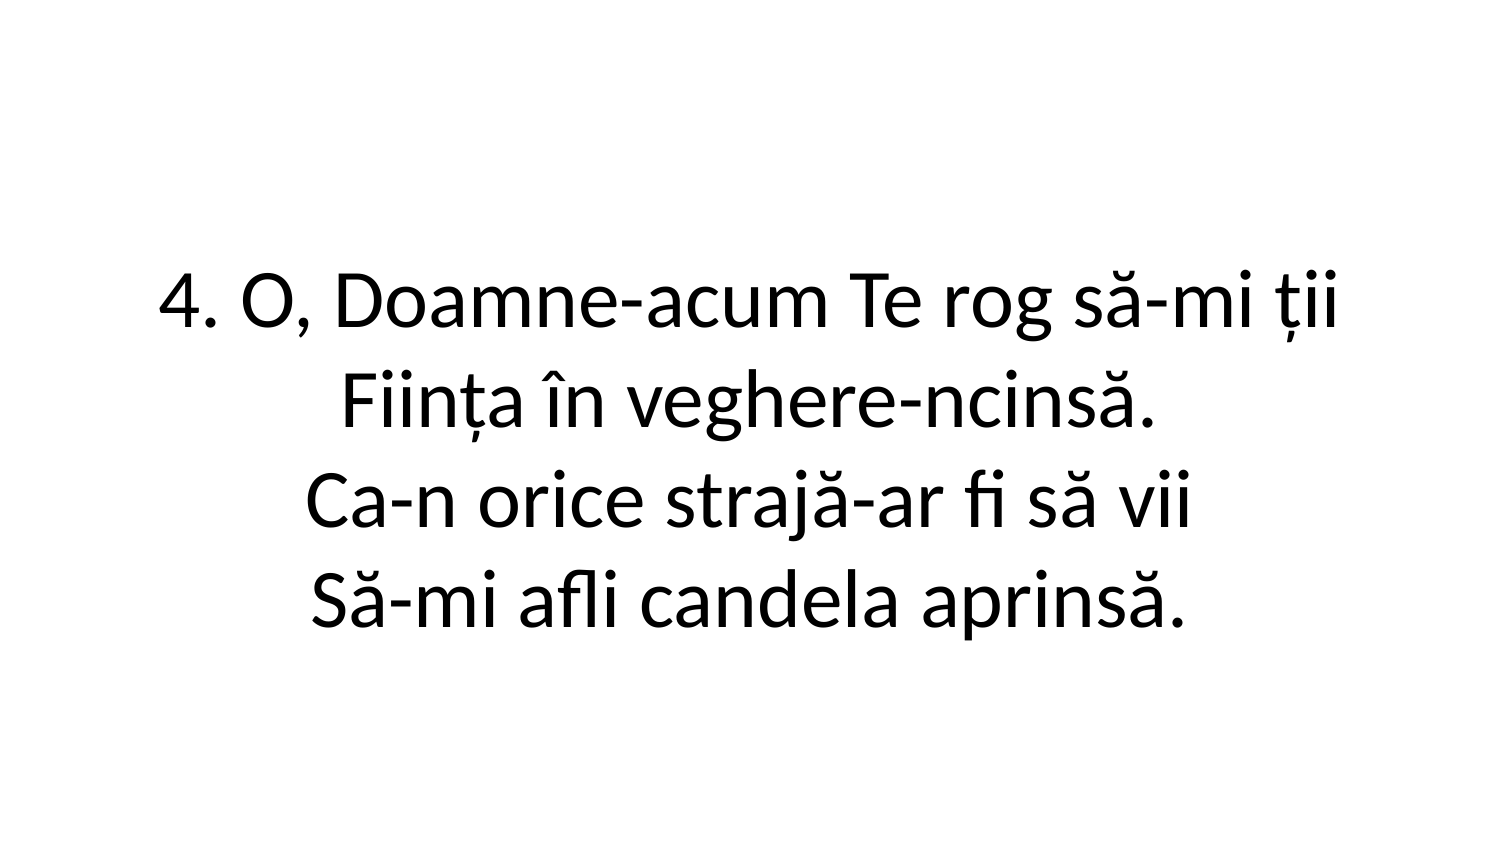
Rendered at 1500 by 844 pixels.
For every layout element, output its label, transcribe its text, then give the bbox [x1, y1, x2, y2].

text_box 4. O, Doamne-acum Te rog să-mi ții Ființa în veghere-ncinsă. Ca-n orice strajă-ar fi să vii Să-mi afli candela aprinsă. [143, 192, 1357, 652]
